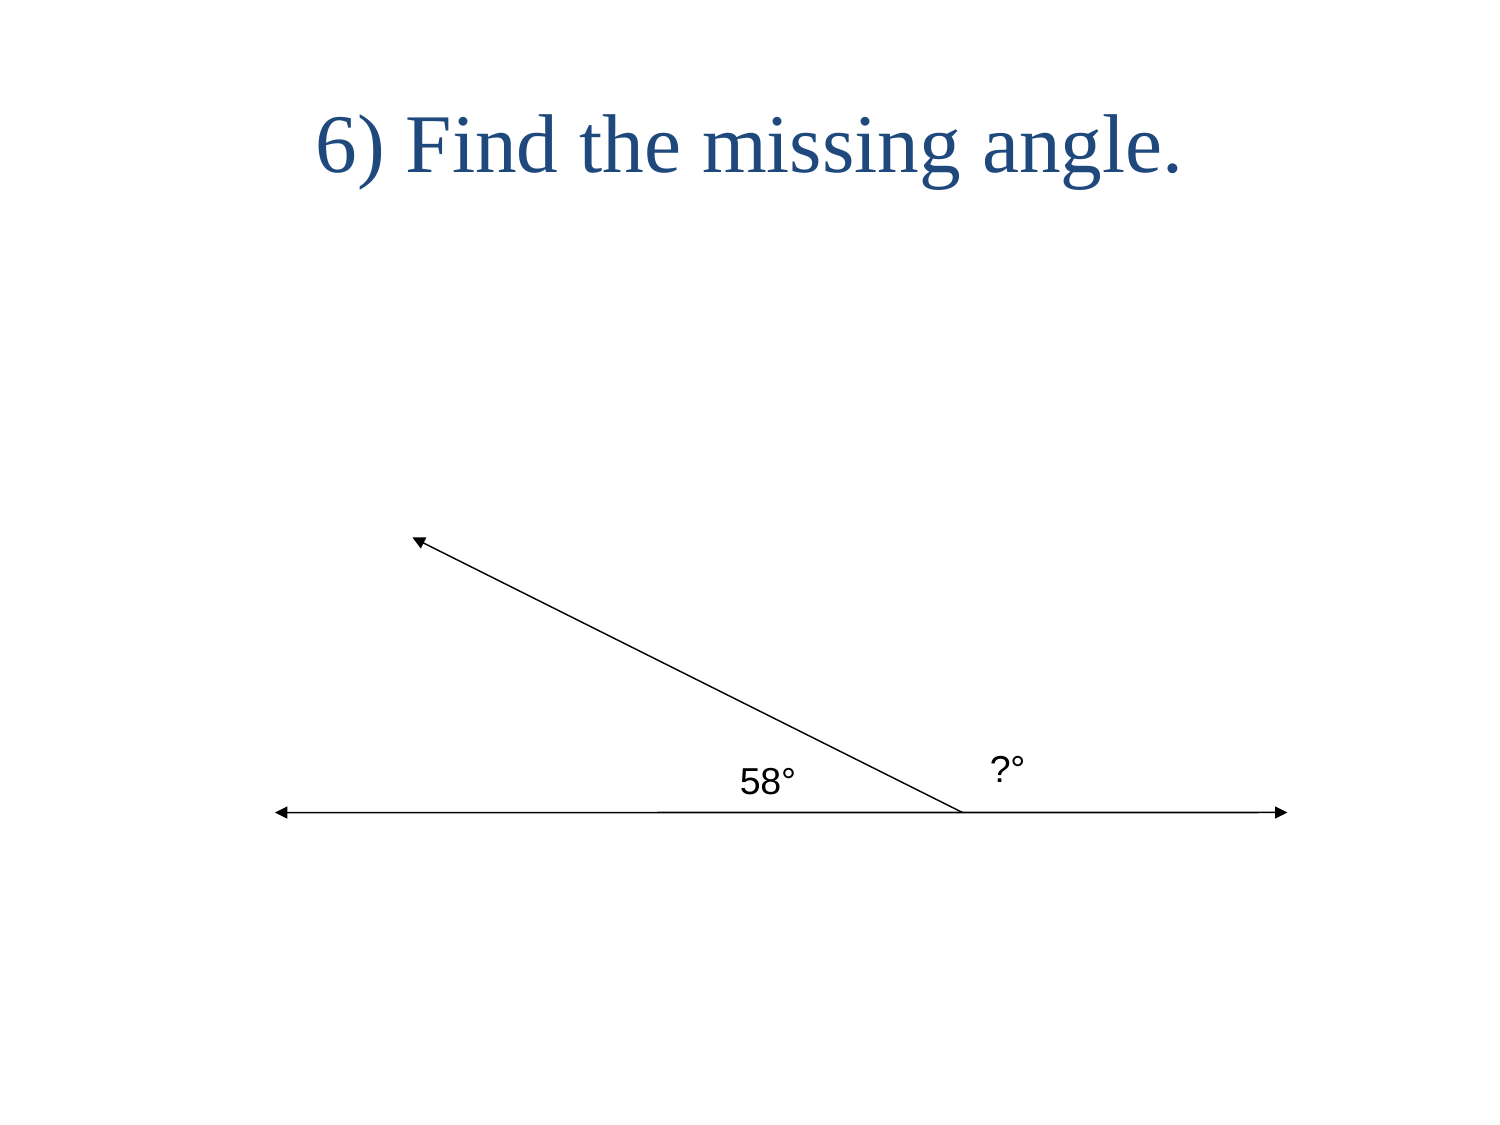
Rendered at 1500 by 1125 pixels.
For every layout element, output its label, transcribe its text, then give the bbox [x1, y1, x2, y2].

text_box [963, 806, 1288, 819]
text_box 6) Find the missing angle. [74, 45, 1425, 233]
text_box [412, 537, 836, 749]
text_box 58° [724, 749, 888, 810]
text_box ?° [975, 737, 1088, 798]
text_box [274, 806, 961, 819]
